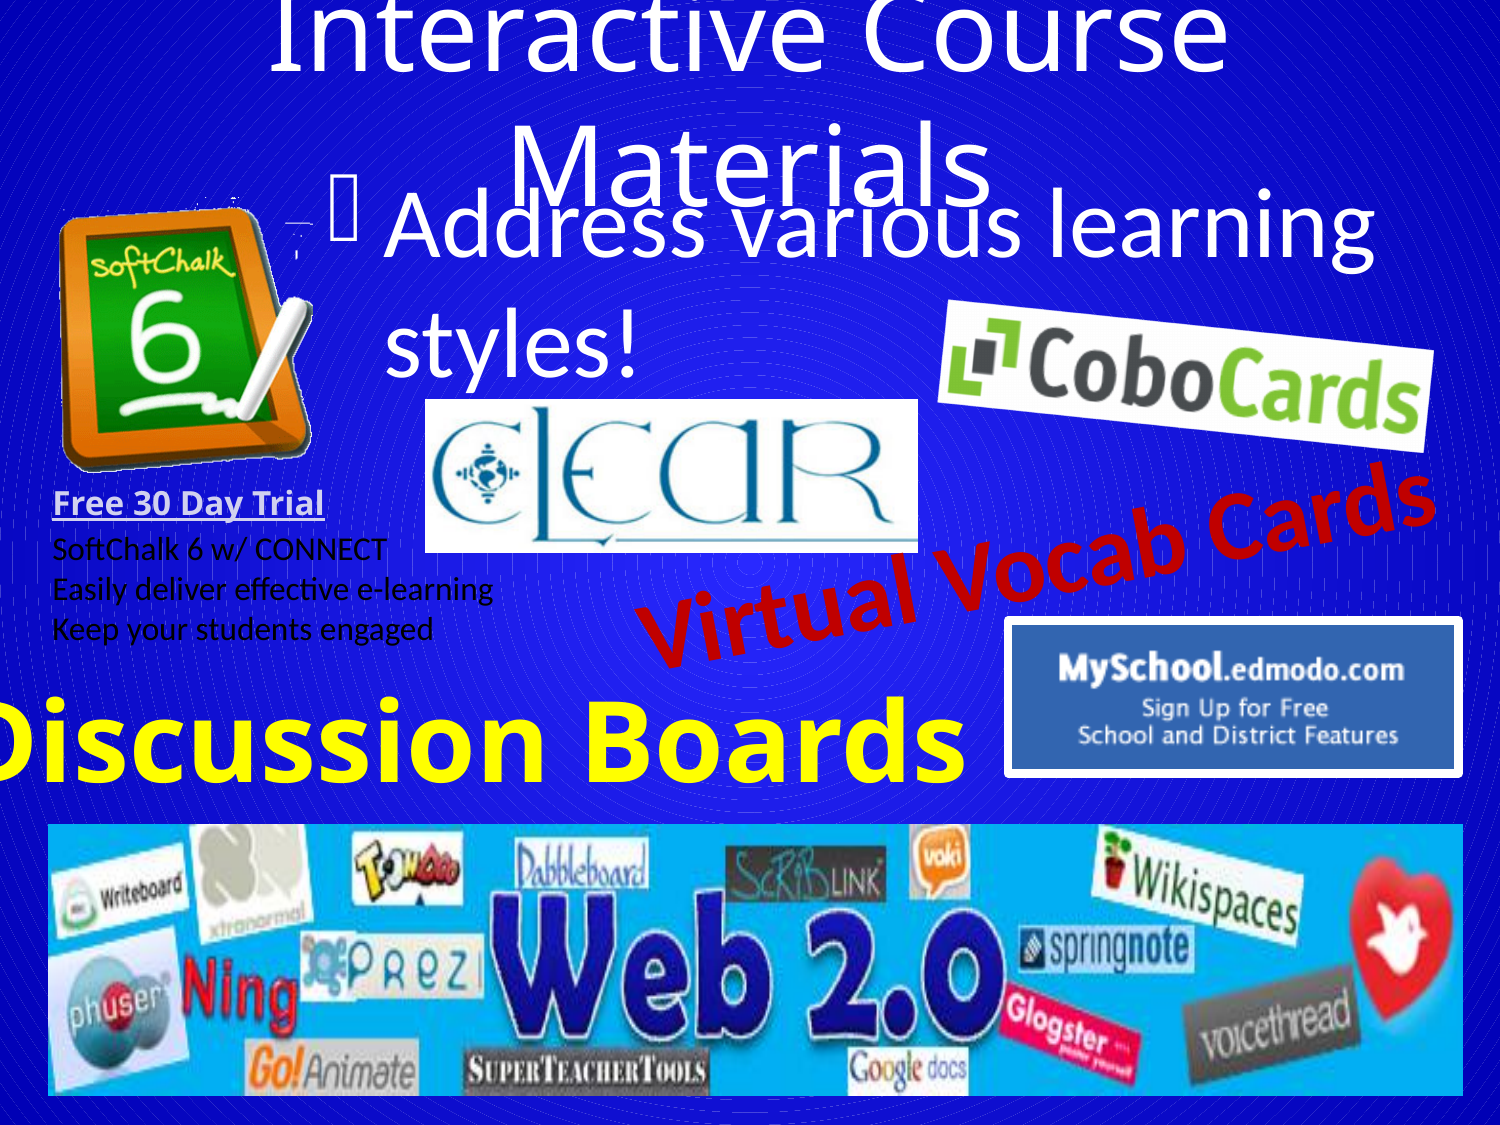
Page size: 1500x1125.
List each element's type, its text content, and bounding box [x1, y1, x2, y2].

picture [1012, 624, 1455, 769]
picture [1015, 824, 1305, 977]
picture [1181, 853, 1456, 1089]
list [49, 196, 313, 476]
picture [938, 300, 1433, 439]
text_box Discussion Boards [0, 662, 985, 813]
text_box Virtual Vocab Cards [546, 399, 1500, 716]
title Interactive Course Materials [0, 0, 1500, 188]
picture [349, 824, 467, 910]
picture [424, 399, 918, 554]
picture [48, 824, 1144, 1096]
text_box Free 30 Day Trial SoftChalk 6 w/ CONNECT Easily deliver effective e-learning Keep your students engaged [37, 474, 645, 662]
text_box Address various learning styles! [312, 149, 1500, 463]
